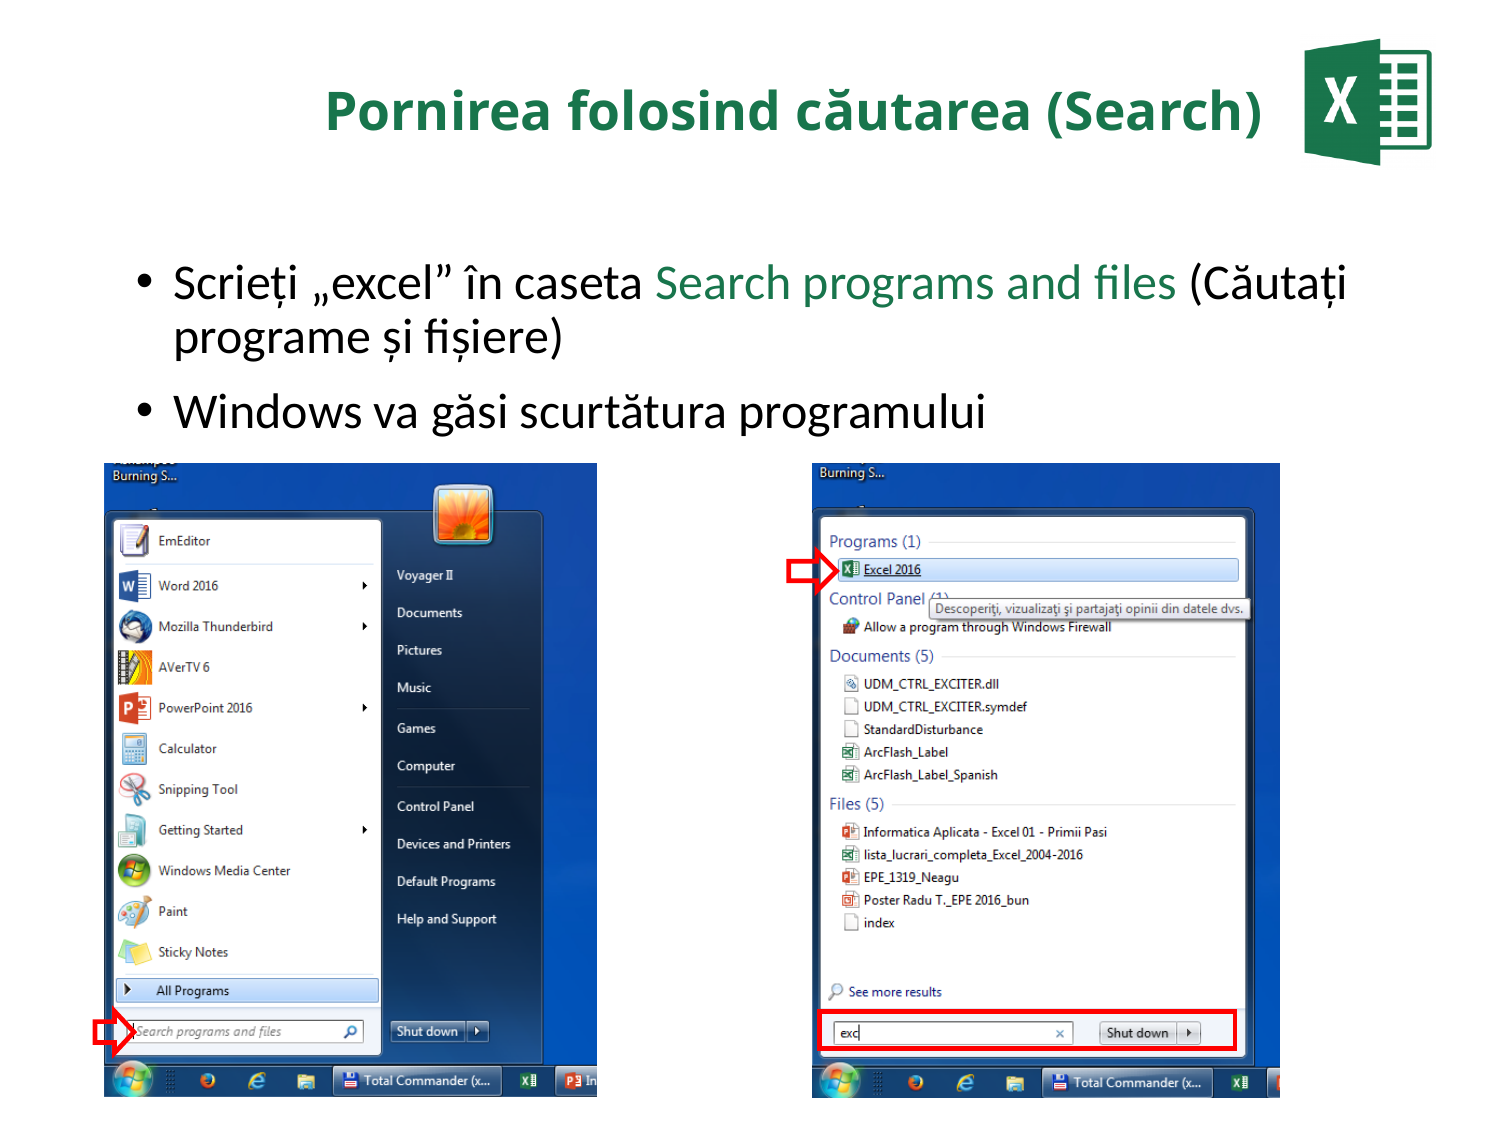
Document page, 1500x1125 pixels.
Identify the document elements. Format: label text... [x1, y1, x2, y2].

title Pornirea folosind căutarea (Search) [103, 59, 1279, 168]
text_box [787, 560, 812, 582]
picture [1300, 34, 1436, 170]
text_box [94, 1020, 103, 1044]
picture [103, 463, 597, 1098]
picture [812, 463, 1280, 1098]
list Scrieţi „excel” în caseta Search programs and files (Căutaţi programe şi fişiere) Windows va găsi scurtătura programului [120, 248, 1415, 1086]
